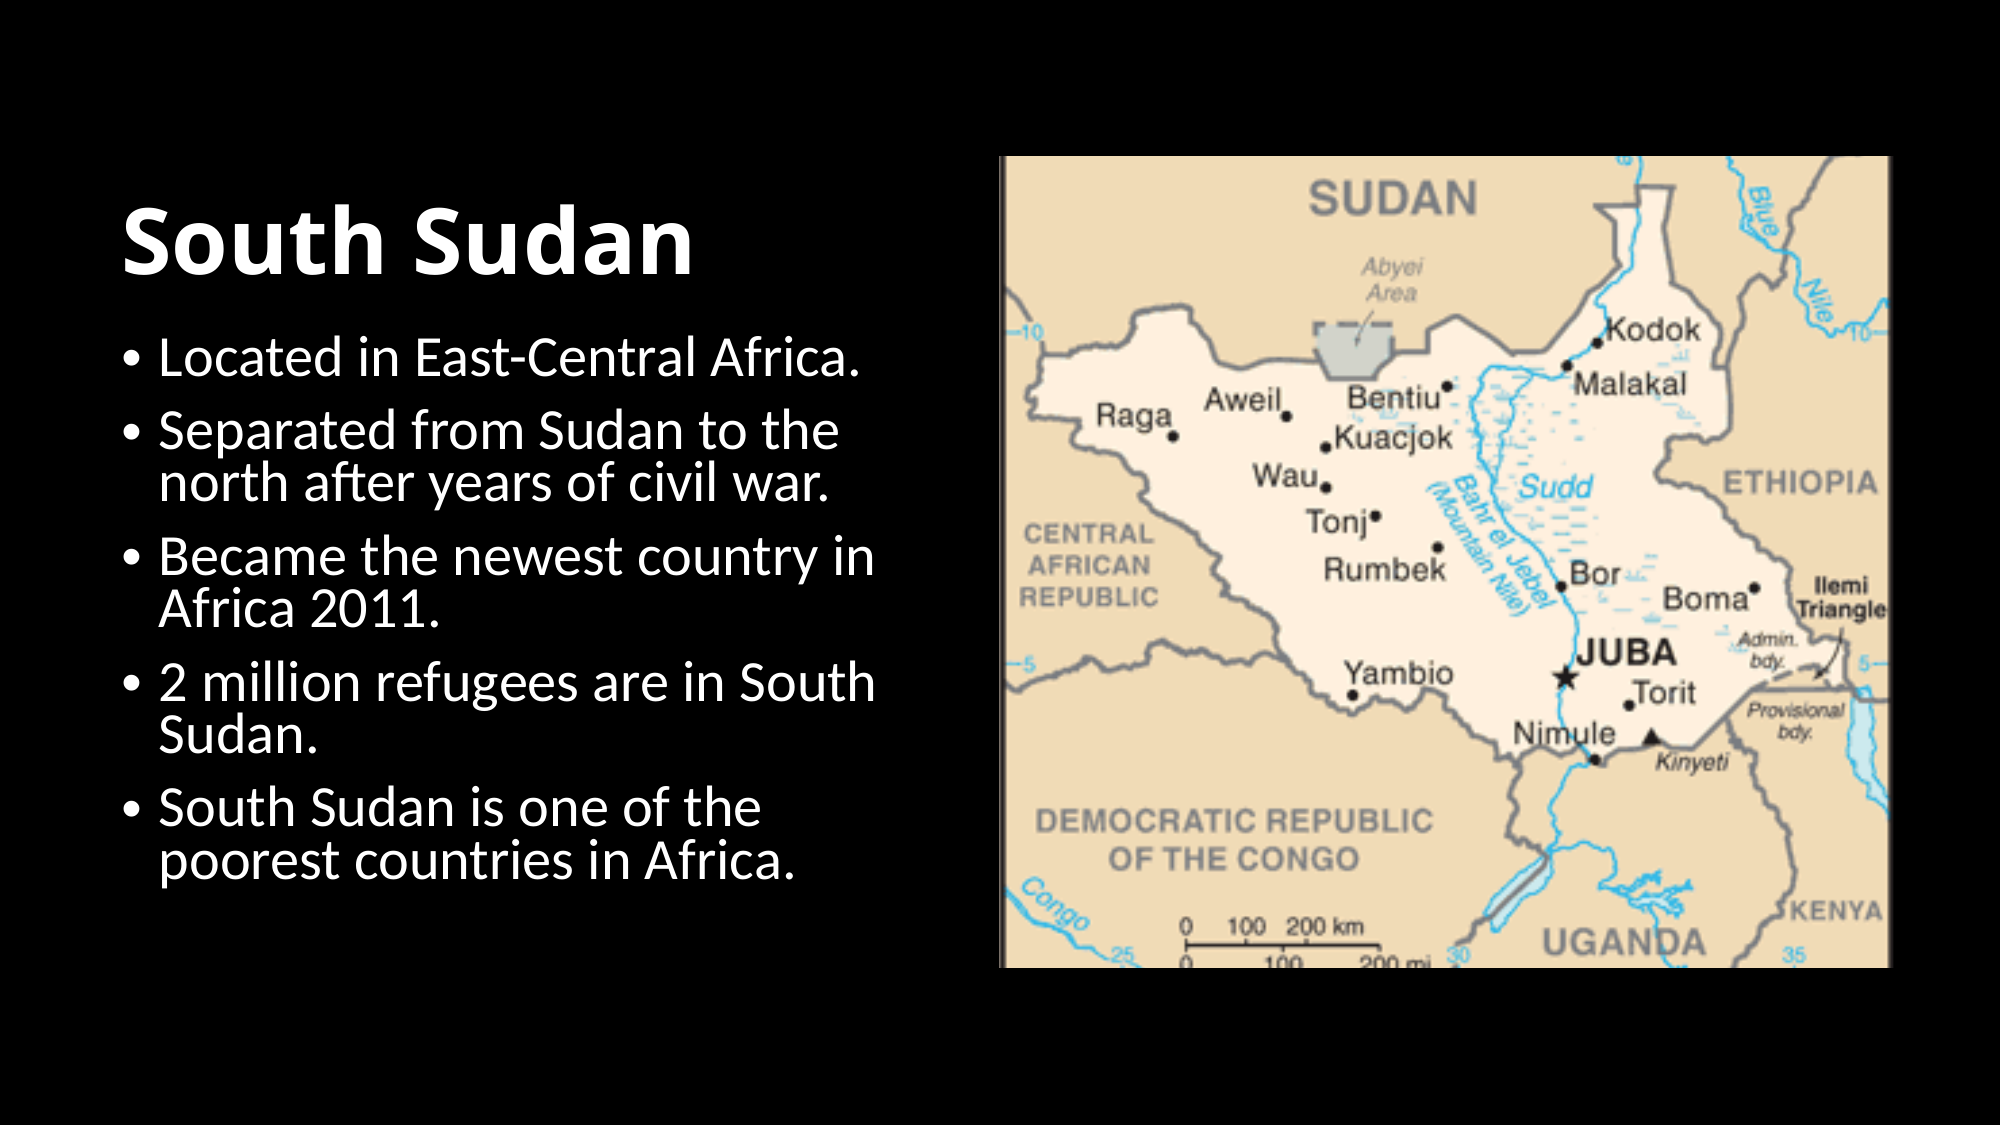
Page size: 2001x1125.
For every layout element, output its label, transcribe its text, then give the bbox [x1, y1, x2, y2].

title South Sudan [106, 103, 948, 326]
picture [999, 156, 1894, 968]
list Located in East-Central Africa. Separated from Sudan to the north after years of civil war. Became the newest country in Africa 2011. 2 million refugees are in South Sudan. South Sudan is one of the poorest countries in Africa. [106, 326, 948, 1021]
